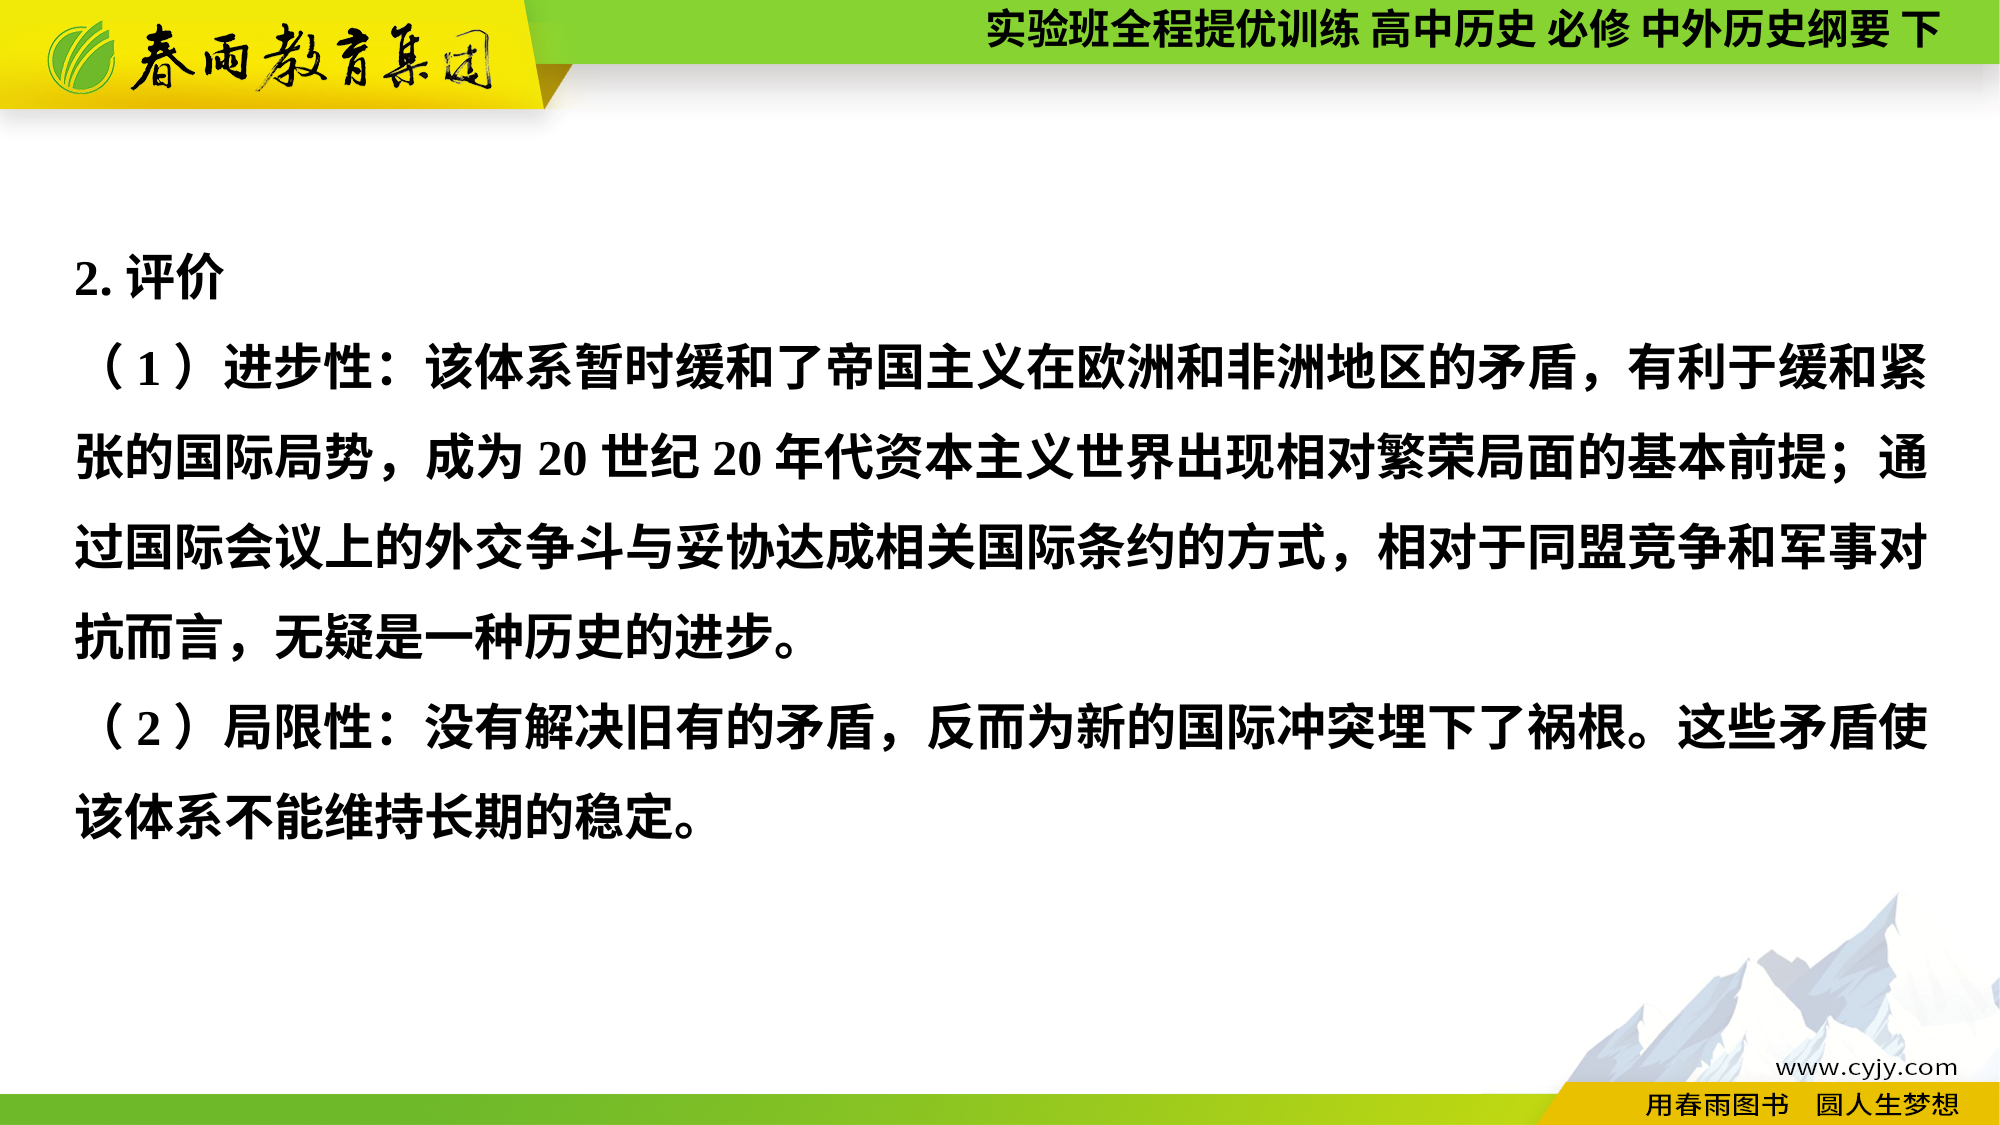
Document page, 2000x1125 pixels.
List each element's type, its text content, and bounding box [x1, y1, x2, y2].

list 2.评价 （1）进步性：该体系暂时缓和了帝国主义在欧洲和非洲地区的矛盾，有利于缓和紧张的国际局势，成为20世纪20年代资本主义世界出现相对繁荣局面的基本前提；通过国际会议上的外交争斗与妥协达成相关国际条约的方式，相对于同盟竞争和军事对抗而言，无疑是一种历史的进步。 （2）局限性：没有解决旧有的矛盾，反而为新的国际冲突埋下了祸根。这些矛盾使该体系不能维持长期的稳定。 [59, 208, 1944, 848]
picture [0, 0, 2000, 1125]
